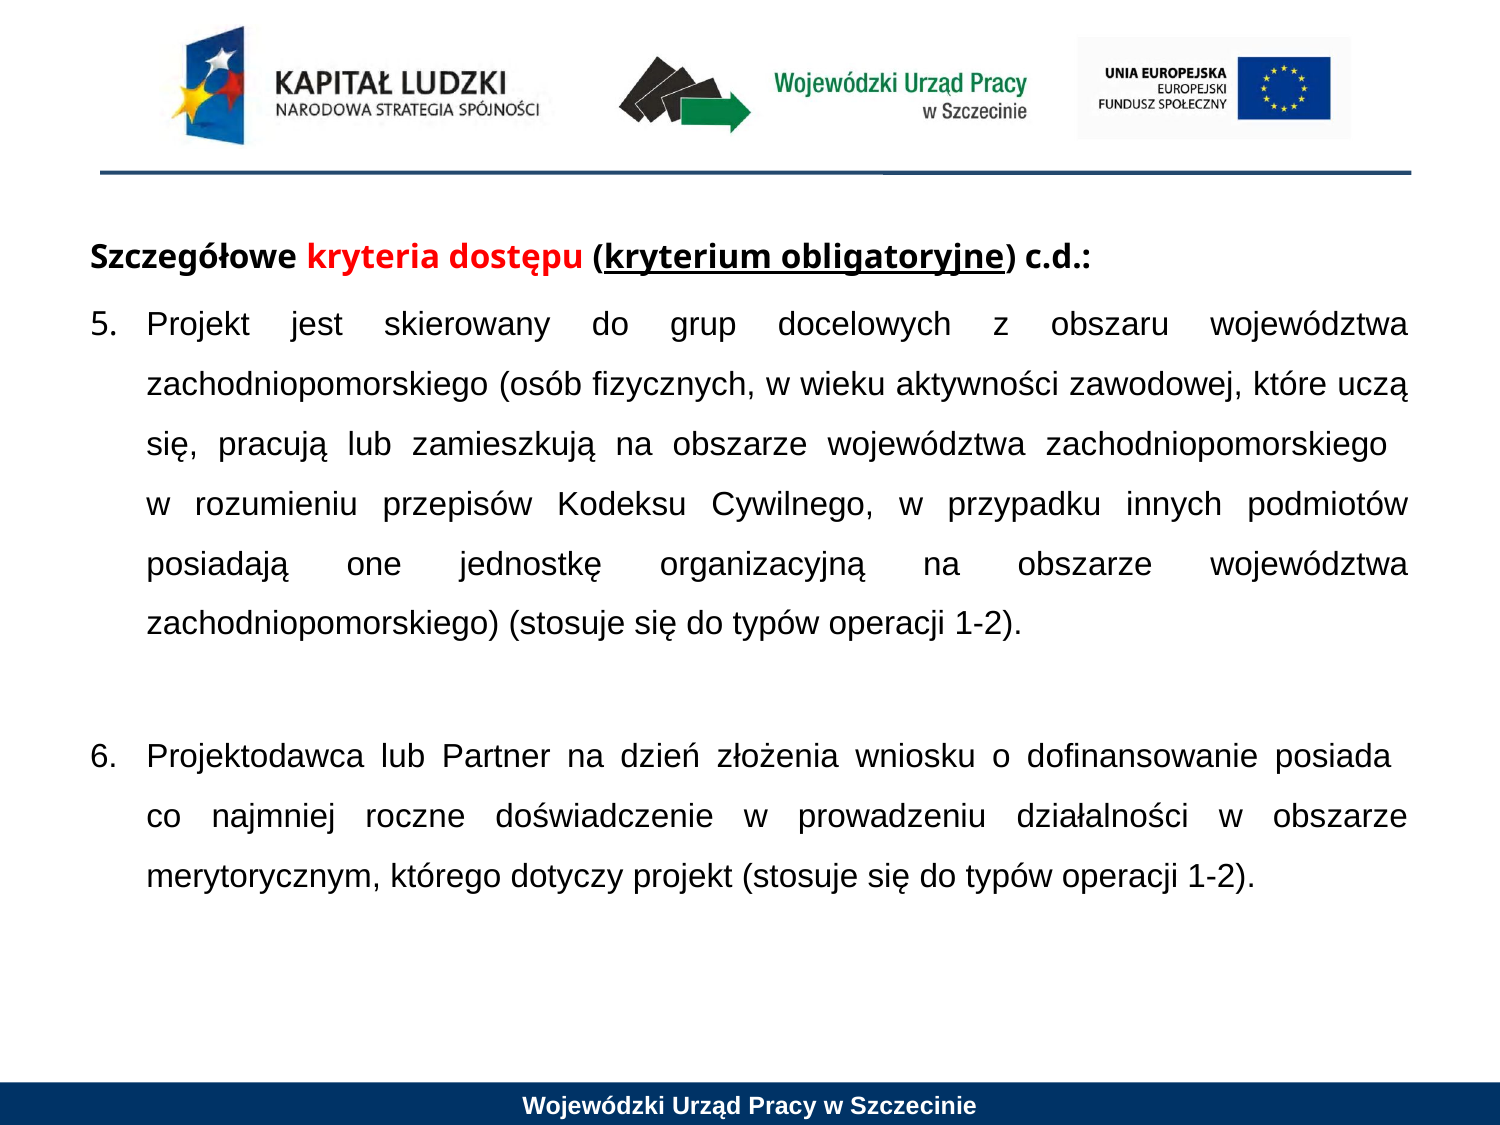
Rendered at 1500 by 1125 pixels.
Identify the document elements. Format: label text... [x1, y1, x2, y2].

picture [159, 24, 1353, 149]
list Szczegółowe kryteria dostępu (kryterium obligatoryjne) c.d.: 5. Projekt jest skierowany do grup docelowych z obszaru województwa zachodniopomorskiego (osób fizycznych, w wieku aktywności zawodowej, które uczą się, pracują lub zamieszkują na obszarze województwa zachodniopomorskiego w rozumieniu przepisów Kodeksu Cywilnego, w przypadku innych podmiotów posiadają one jednostkę organizacyjną na obszarze województwa zachodniopomorskiego) (stosuje się do typów operacji 1-2). 6. Projektodawca lub Partner na dzień złożenia wniosku o dofinansowanie posiada co najmniej roczne doświadczenie w prowadzeniu działalności w obszarze merytorycznym, którego dotyczy projekt (stosuje się do typów operacji 1-2). [74, 207, 1426, 1006]
